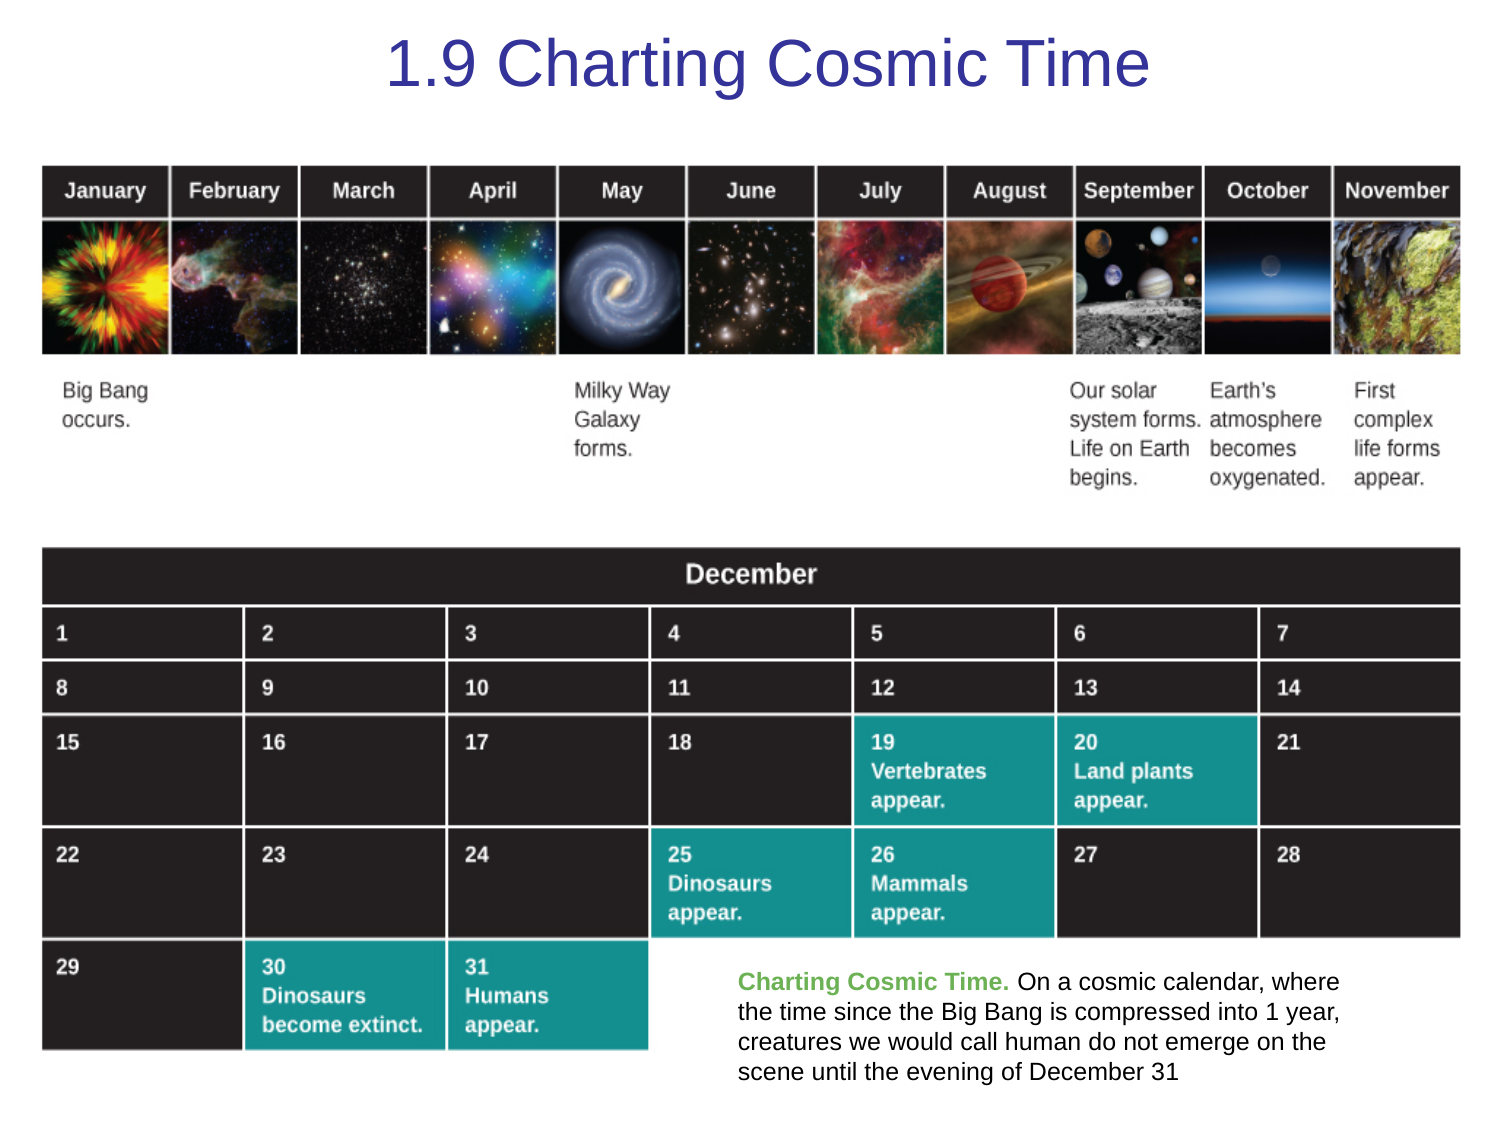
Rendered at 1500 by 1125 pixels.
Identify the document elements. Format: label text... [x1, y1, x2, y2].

text_box 1.9 Charting Cosmic Time [99, 12, 1438, 108]
picture [38, 163, 1462, 1054]
text_box Charting Cosmic Time. On a cosmic calendar, where the time since the Big Bang is compressed into 1 year, creatures we would call human do not emerge on the scene until the evening of December 31 [723, 1054, 1385, 1093]
